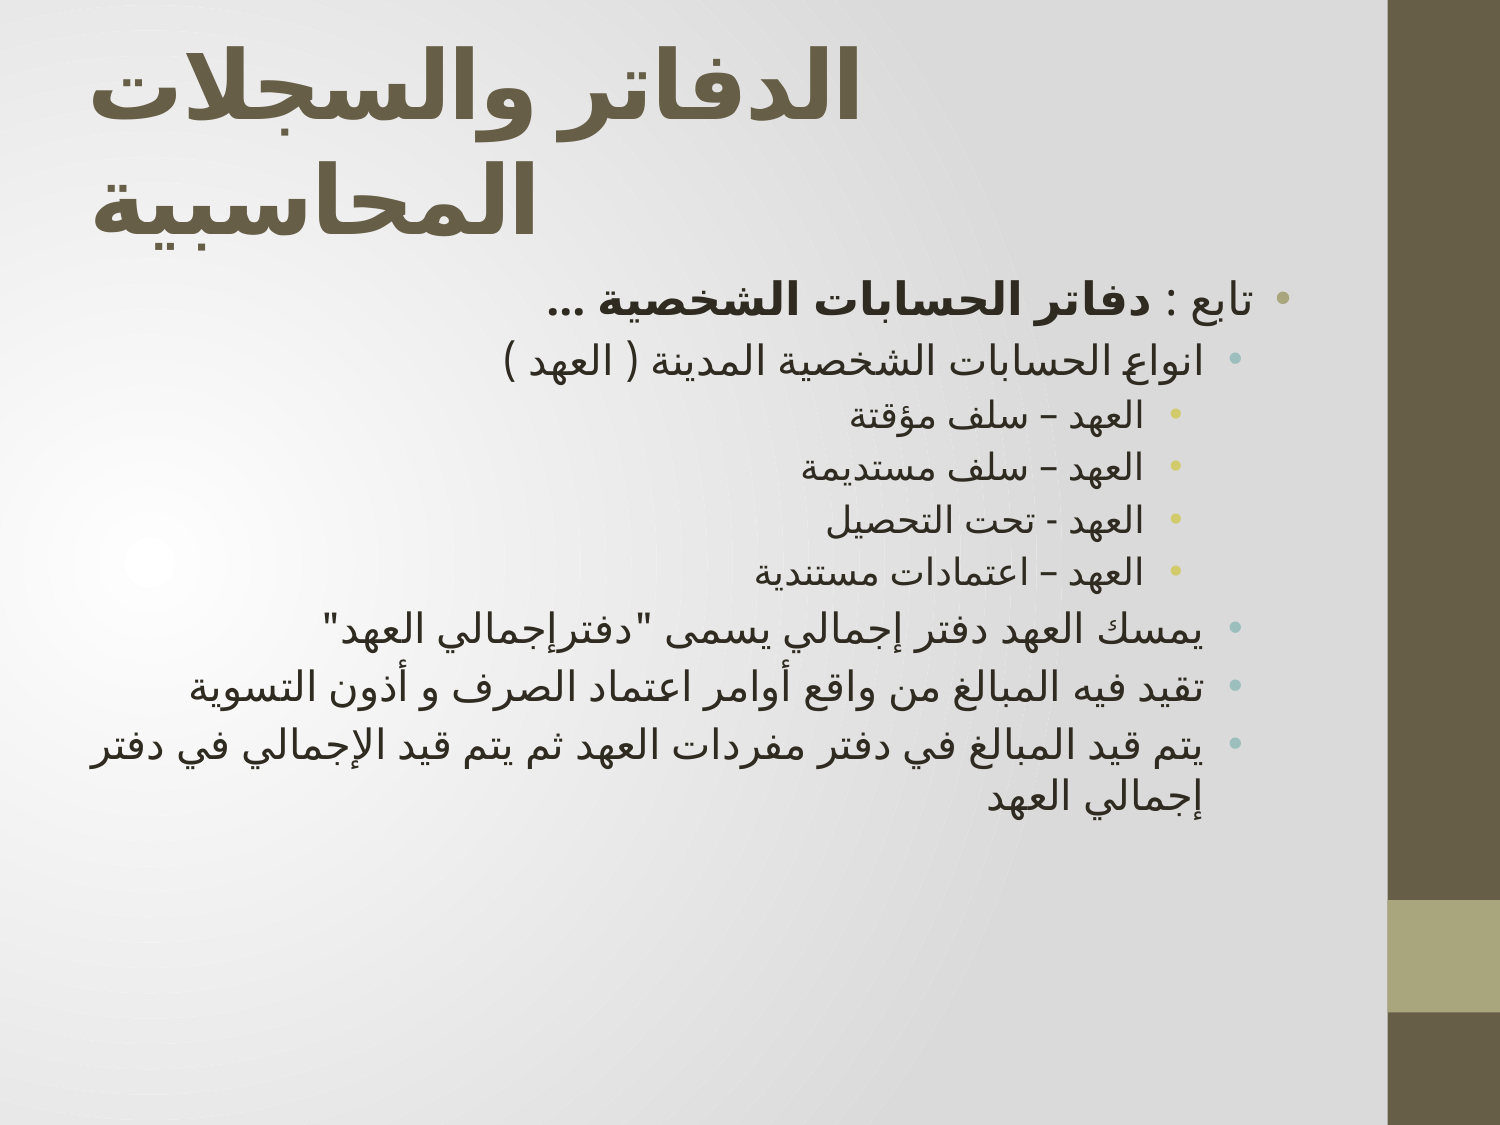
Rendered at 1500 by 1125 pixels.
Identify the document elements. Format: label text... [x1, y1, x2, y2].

list تابع : دفاتر الحسابات الشخصية ... انواع الحسابات الشخصية المدينة ( العهد ) العهد – سلف مؤقتة العهد – سلف مستديمة العهد - تحت التحصيل العهد – اعتمادات مستندية يمسك العهد دفتر إجمالي يسمى "دفترإجمالي العهد" تقيد فيه المبالغ من واقع أوامر اعتماد الصرف و أذون التسوية يتم قيد المبالغ في دفتر مفردات العهد ثم يتم قيد الإجمالي في دفتر إجمالي العهد [75, 262, 1325, 1050]
title الدفاتر والسجلات المحاسبية [75, 45, 1325, 233]
